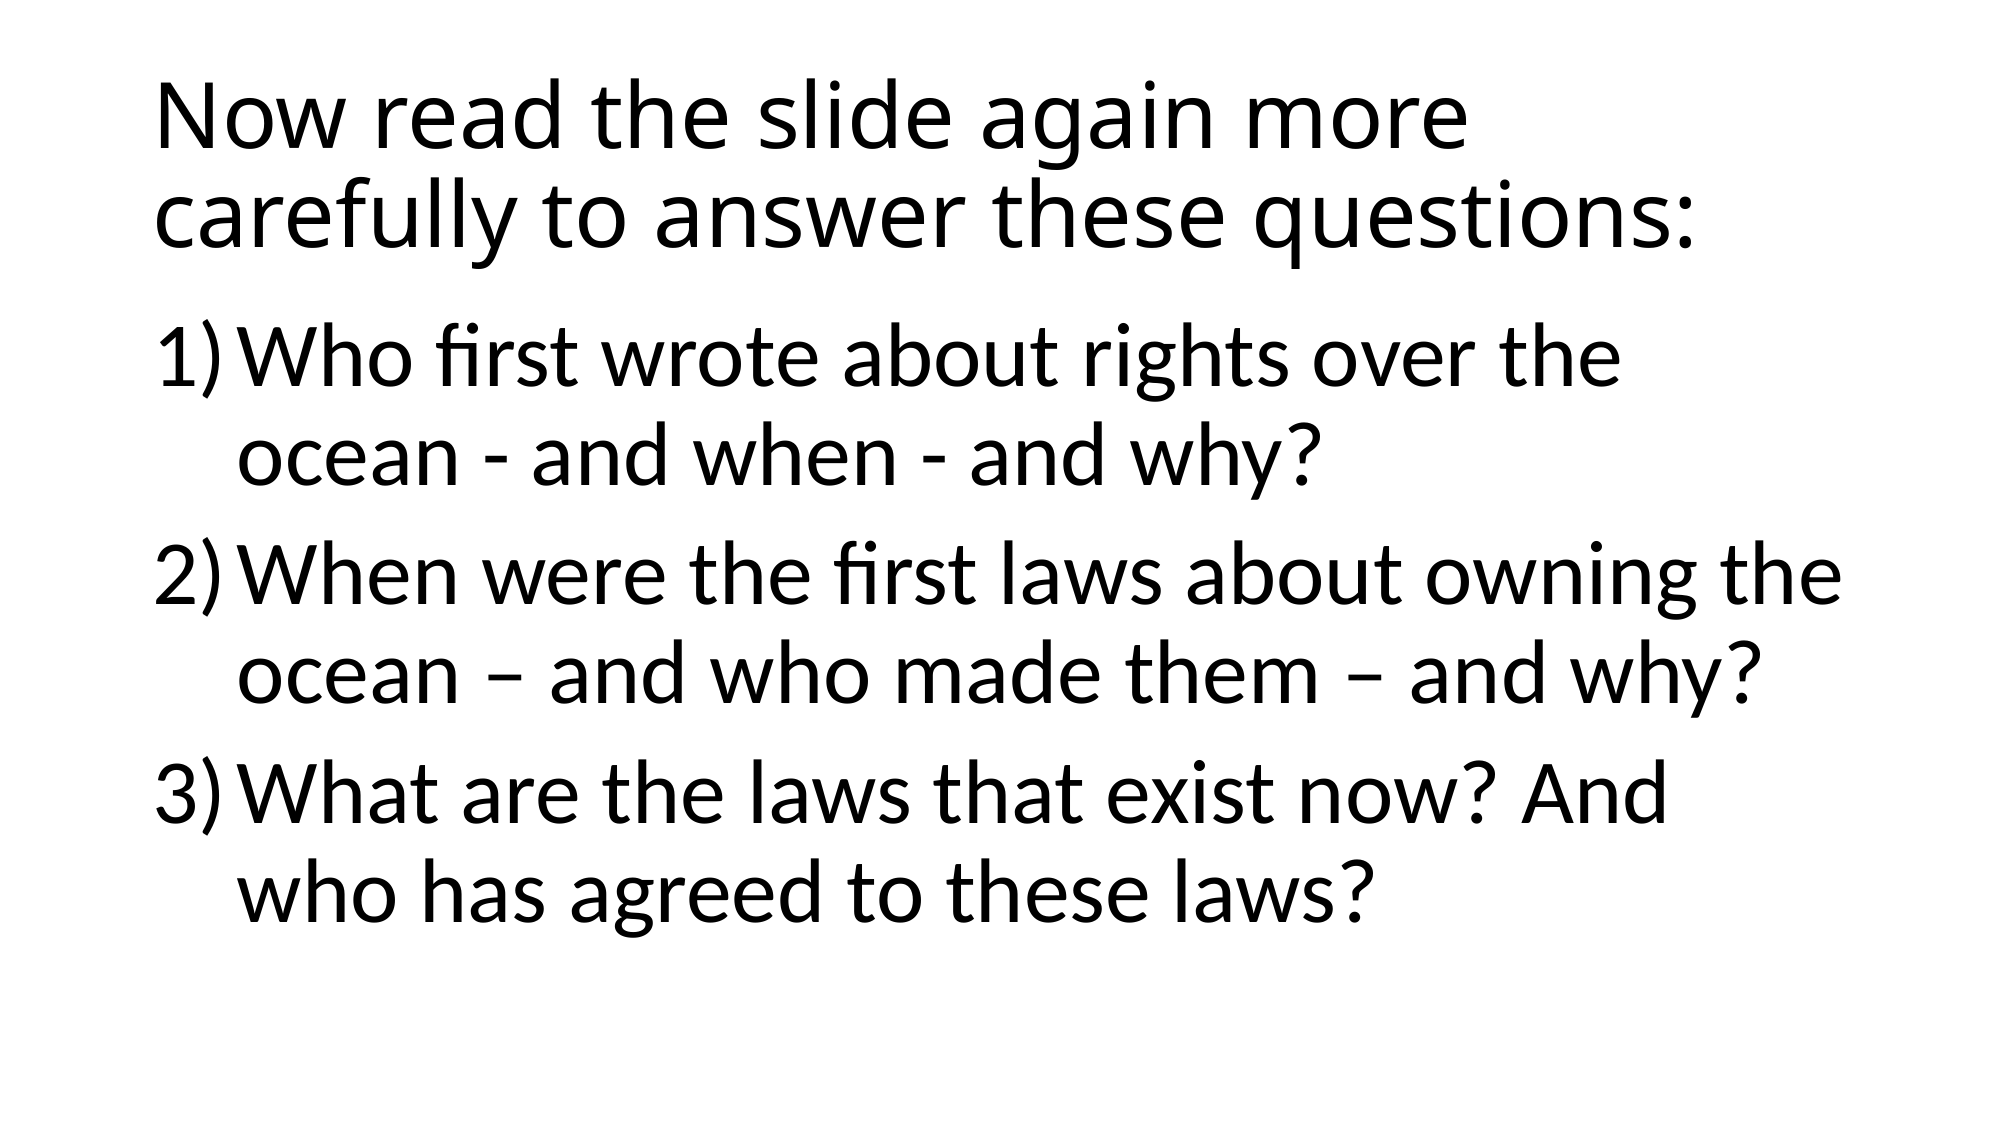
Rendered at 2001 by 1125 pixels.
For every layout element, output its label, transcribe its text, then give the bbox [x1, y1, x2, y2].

title Now read the slide again more carefully to answer these questions: [137, 59, 1863, 278]
list Who first wrote about rights over the ocean - and when - and why? When were the first laws about owning the ocean – and who made them – and why? What are the laws that exist now? And who has agreed to these laws? [137, 299, 1863, 1014]
